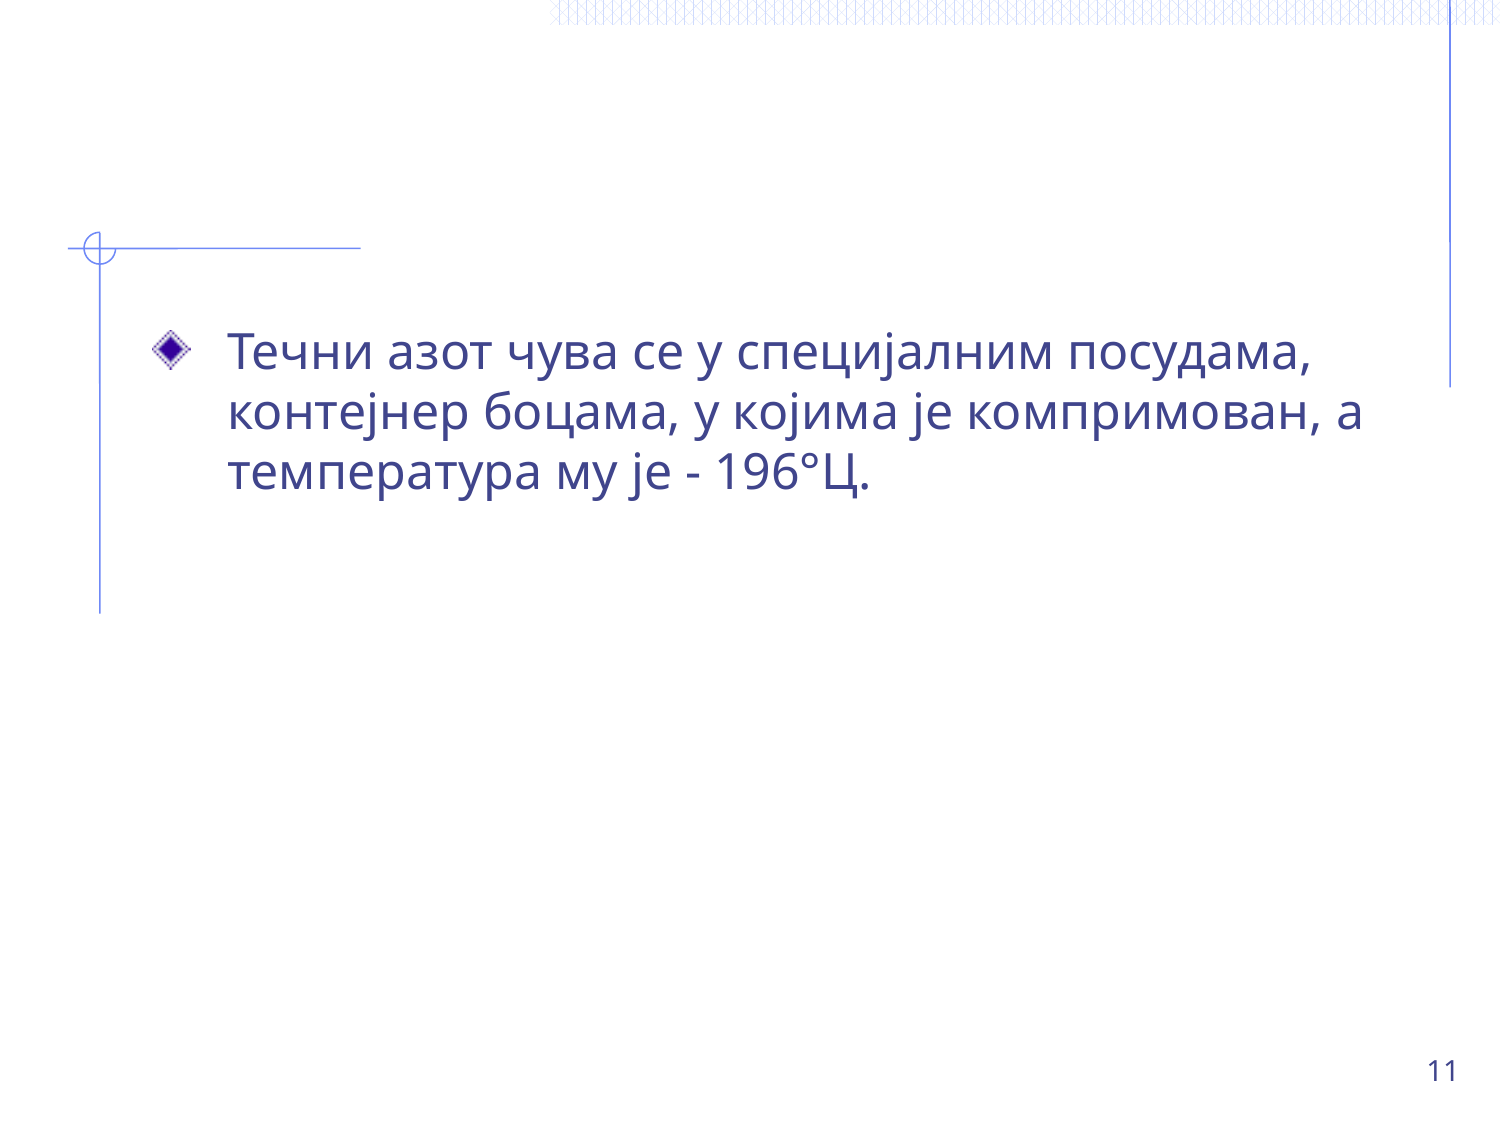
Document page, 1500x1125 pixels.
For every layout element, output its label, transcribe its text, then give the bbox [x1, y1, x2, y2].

slide_number 11 [1162, 1025, 1475, 1100]
picture [152, 330, 191, 370]
list Течни азот чува се у специјалним посудама, контејнер боцама, у којима је компримован, а температура му је - 196°Ц. [137, 312, 1413, 988]
